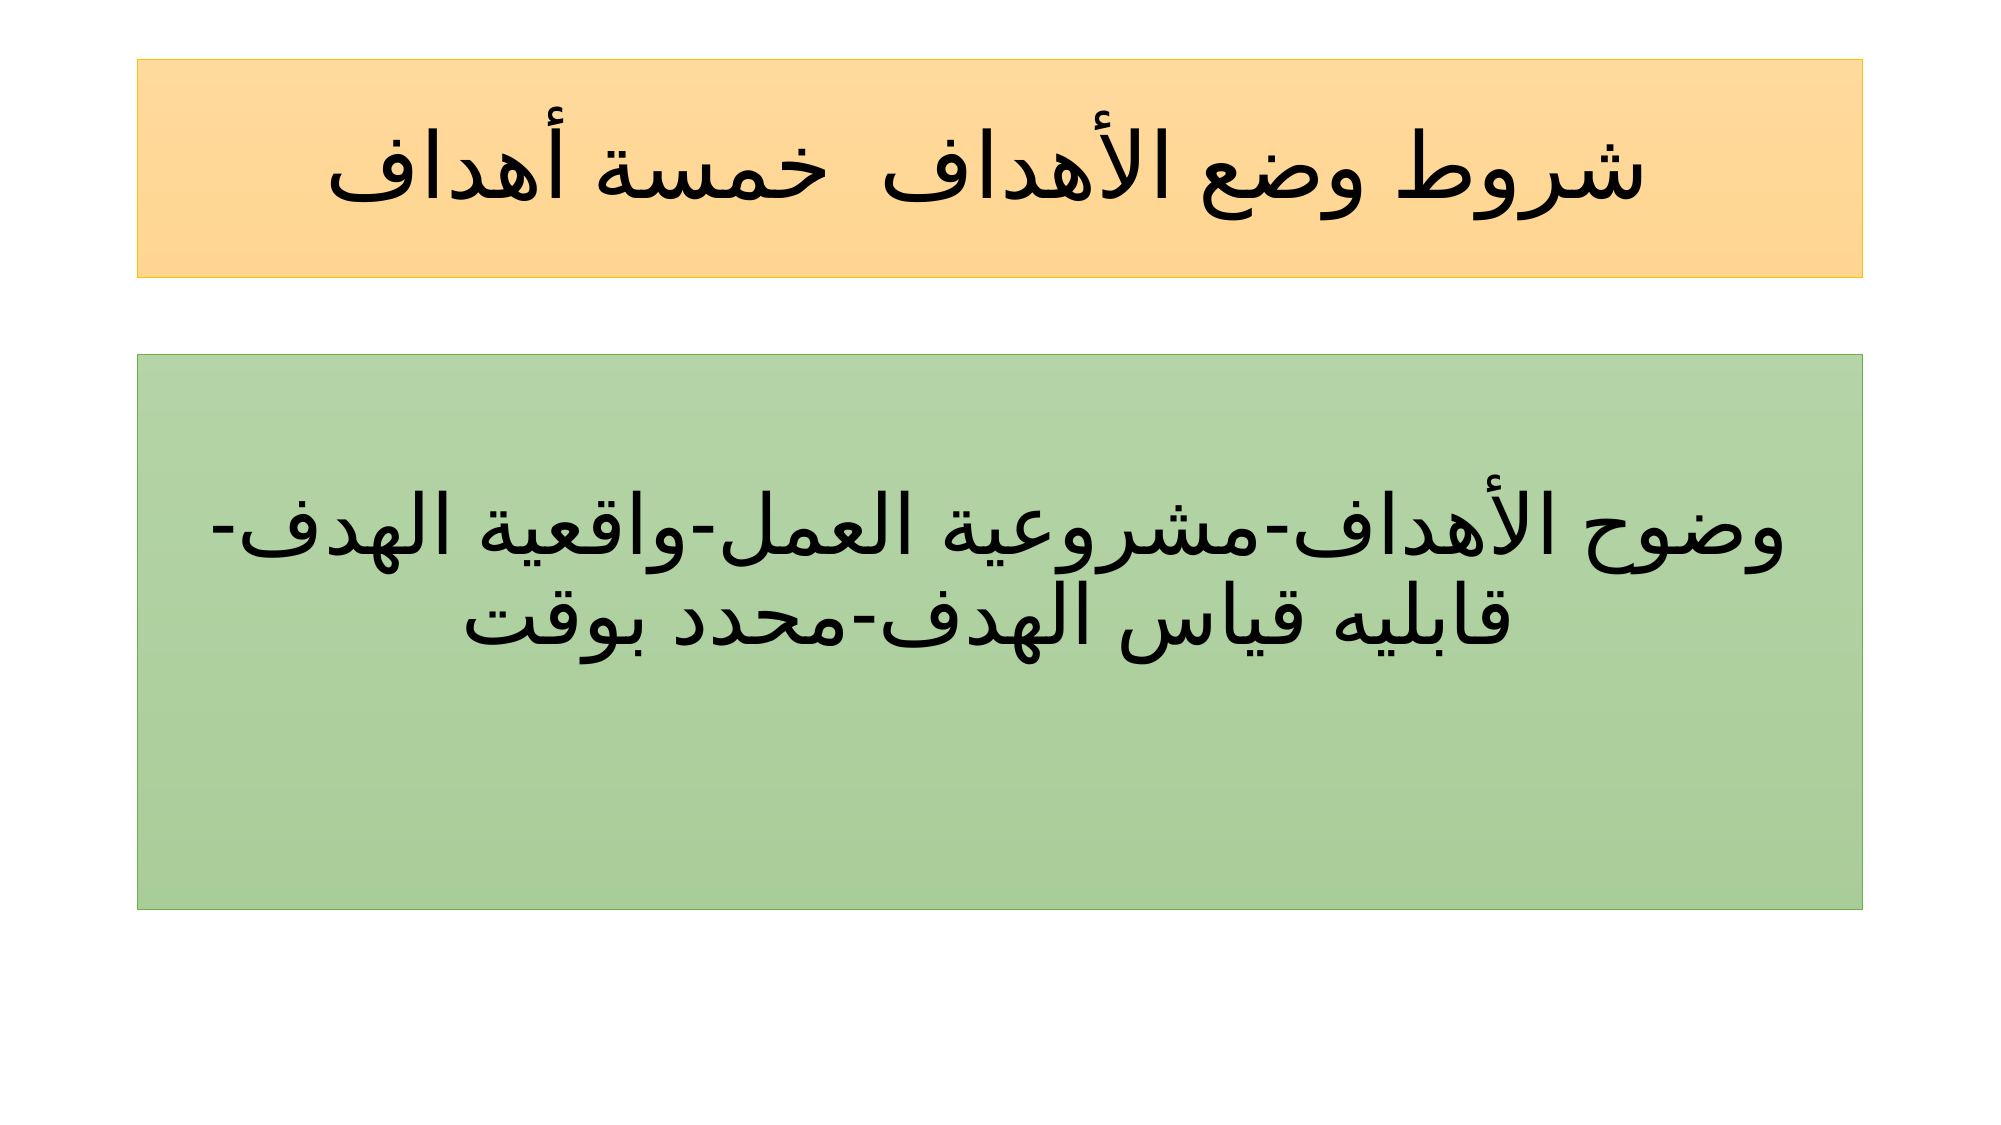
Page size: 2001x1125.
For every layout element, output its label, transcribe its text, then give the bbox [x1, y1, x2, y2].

title شروط وضع الأهداف خمسة أهداف [137, 59, 1863, 278]
list وضوح الأهداف-مشروعية العمل-واقعية الهدف-قابليه قياس الهدف-محدد بوقت [137, 354, 1863, 910]
